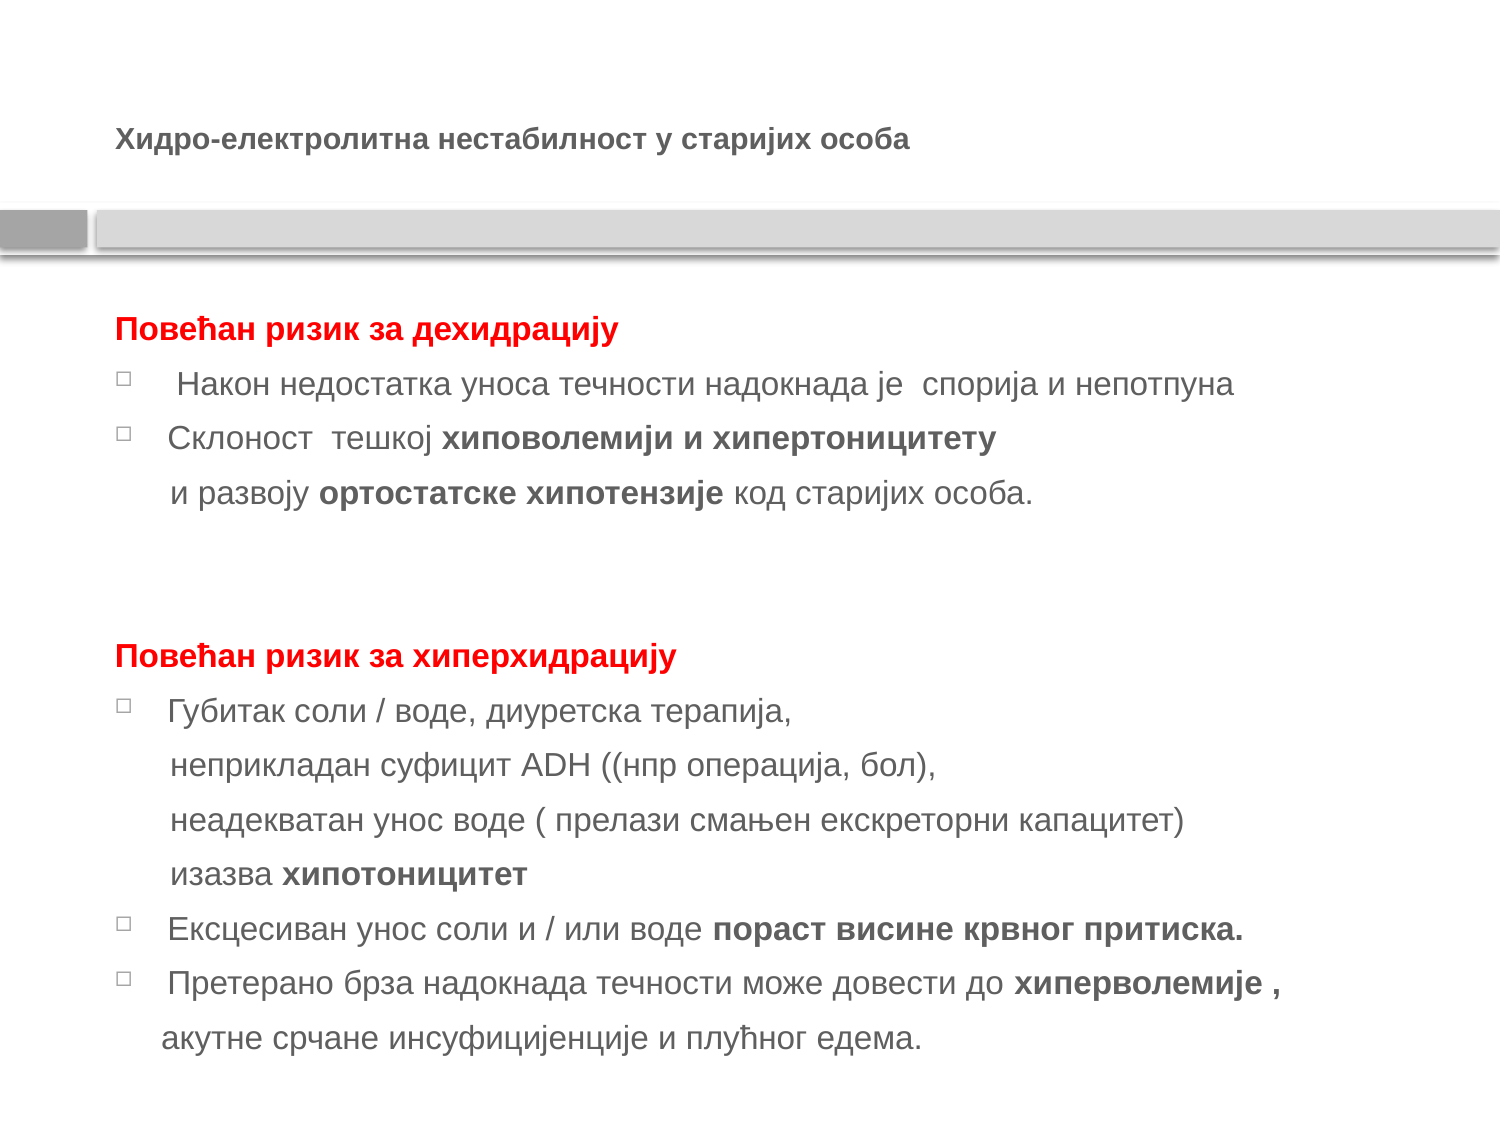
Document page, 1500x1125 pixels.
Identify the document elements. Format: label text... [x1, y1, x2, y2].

list Повећан ризик за дехидрацију Након недостатка уноса течности надокнада је спорија и непотпуна Склоност тешкој хиповолемији и хипертоницитету и развоју ортостатске хипотензије код старијих особа. Повећан ризик за хиперхидрацију Губитак соли / воде, диуретска терапија, неприкладан суфицит ADH ((нпр операција, бол), неадекватан унос воде ( прелази смањен екскреторни капацитет) изазва хипотоницитет Ексцесиван унос соли и / или воде пораст висине крвног притиска. Претерано брза надокнада течности може довести до хиперволемије , акутне срчане инсуфицијенције и плућног едема. [99, 299, 1438, 1125]
title Хидро-електролитна нестабилност у старијих особа [100, 37, 1438, 200]
